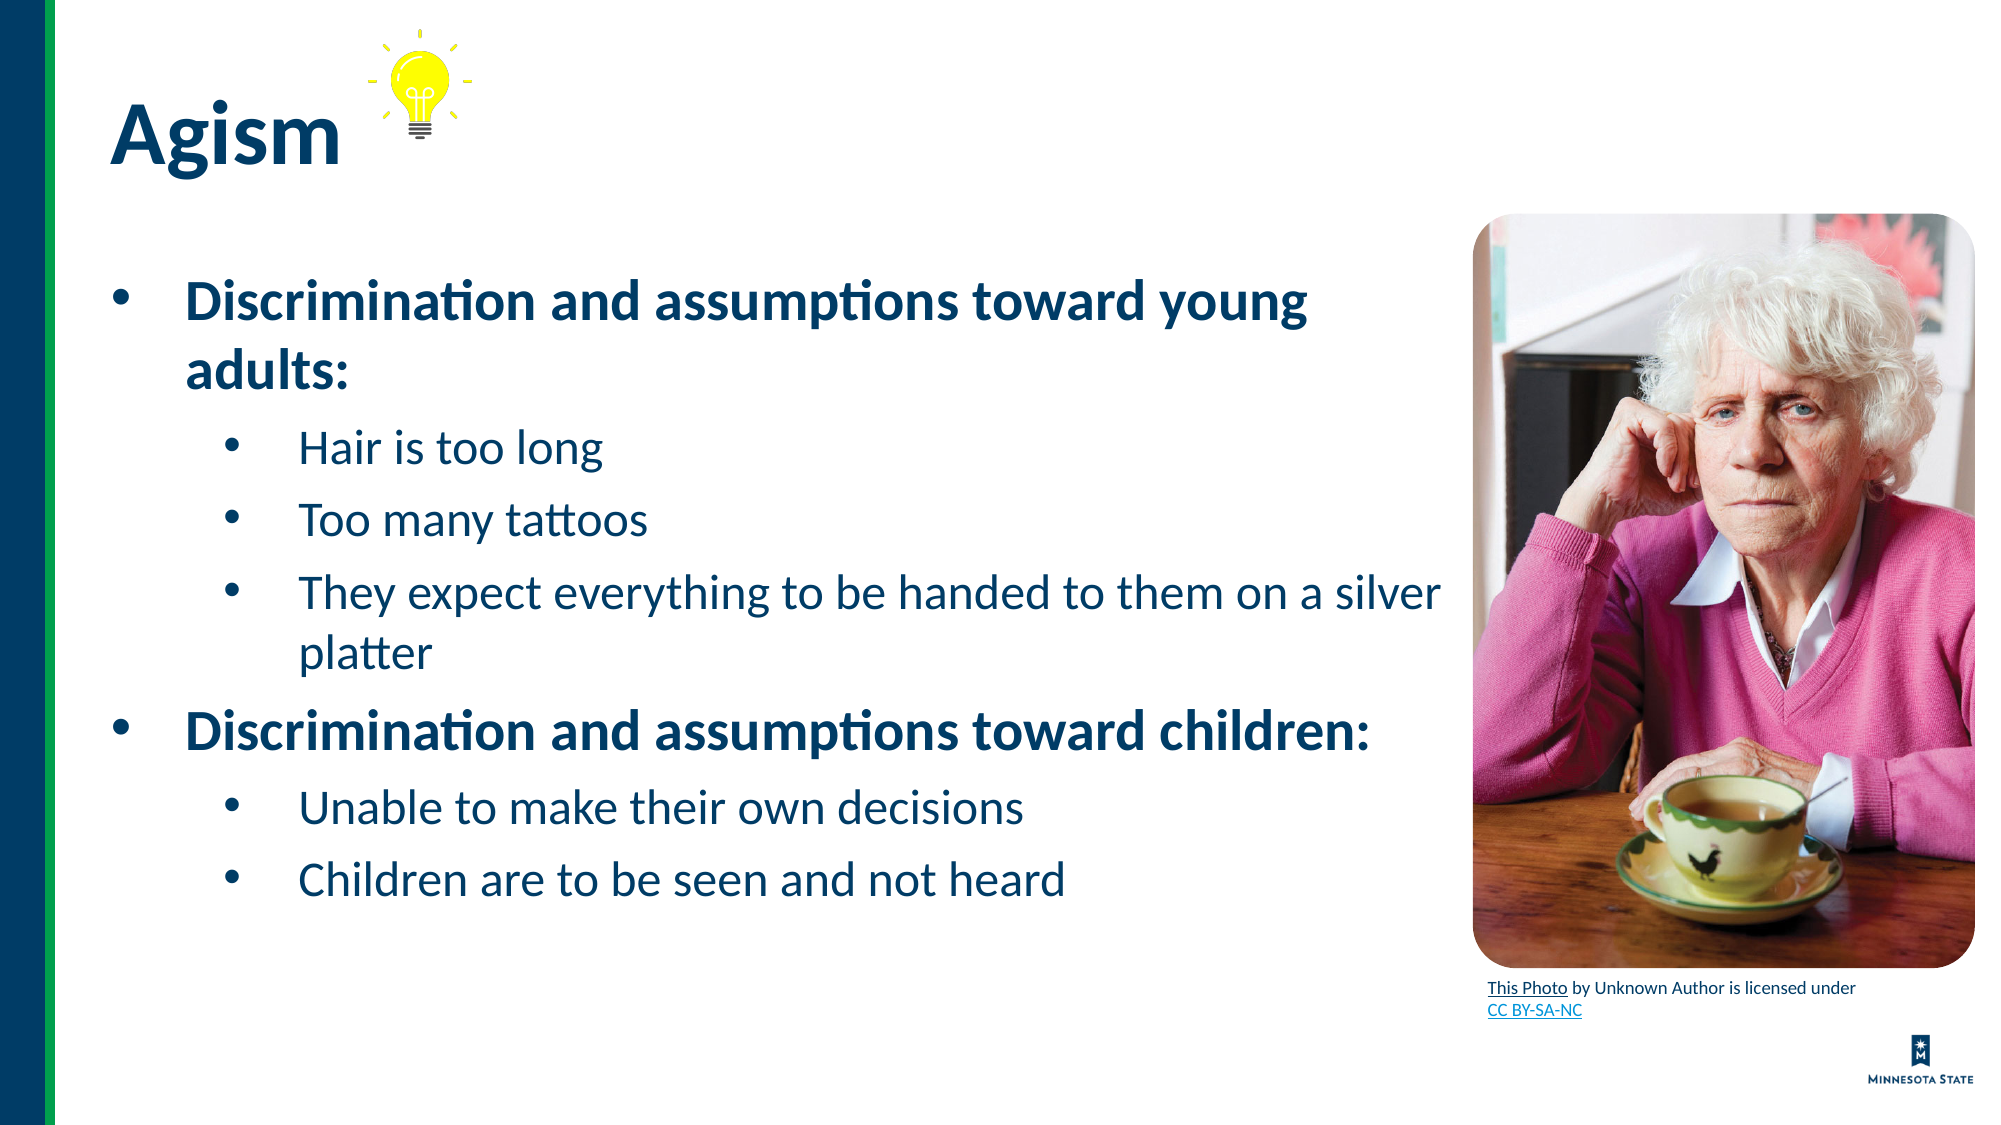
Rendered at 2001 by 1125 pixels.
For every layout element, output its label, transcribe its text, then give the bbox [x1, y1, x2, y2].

text_box This Photo by Unknown Author is licensed under CC BY-SA-NC [1472, 975, 1874, 1028]
title Agism [95, 26, 1821, 244]
picture [339, 0, 502, 162]
picture [1823, 1028, 2001, 1095]
list Discrimination and assumptions toward young adults: Hair is too long Too many tattoos They expect everything to be handed to them on a silver platter Discrimination and assumptions toward children: Unable to make their own decisions Children are to be seen and not heard [95, 254, 1467, 969]
picture [1472, 213, 1976, 969]
